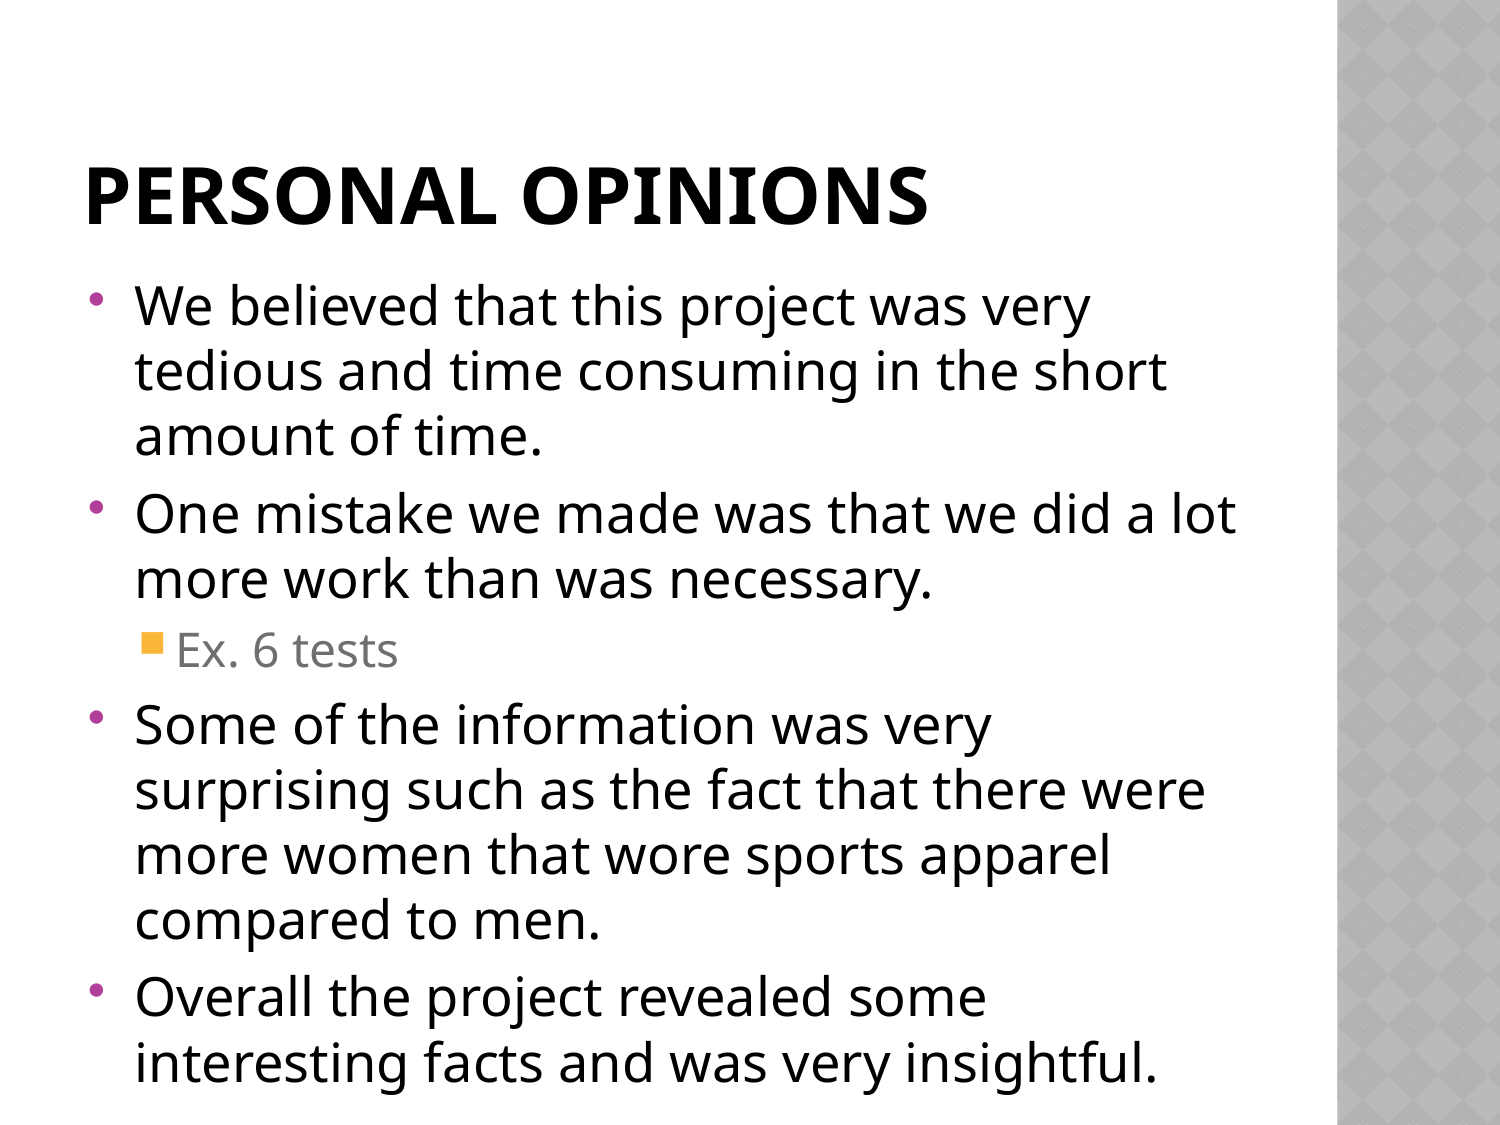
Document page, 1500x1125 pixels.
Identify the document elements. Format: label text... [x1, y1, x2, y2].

list We believed that this project was very tedious and time consuming in the short amount of time. One mistake we made was that we did a lot more work than was necessary. Ex. 6 tests Some of the information was very surprising such as the fact that there were more women that wore sports apparel compared to men. Overall the project revealed some interesting facts and was very insightful. [75, 264, 1263, 1125]
title Personal opinions [75, 52, 1263, 240]
